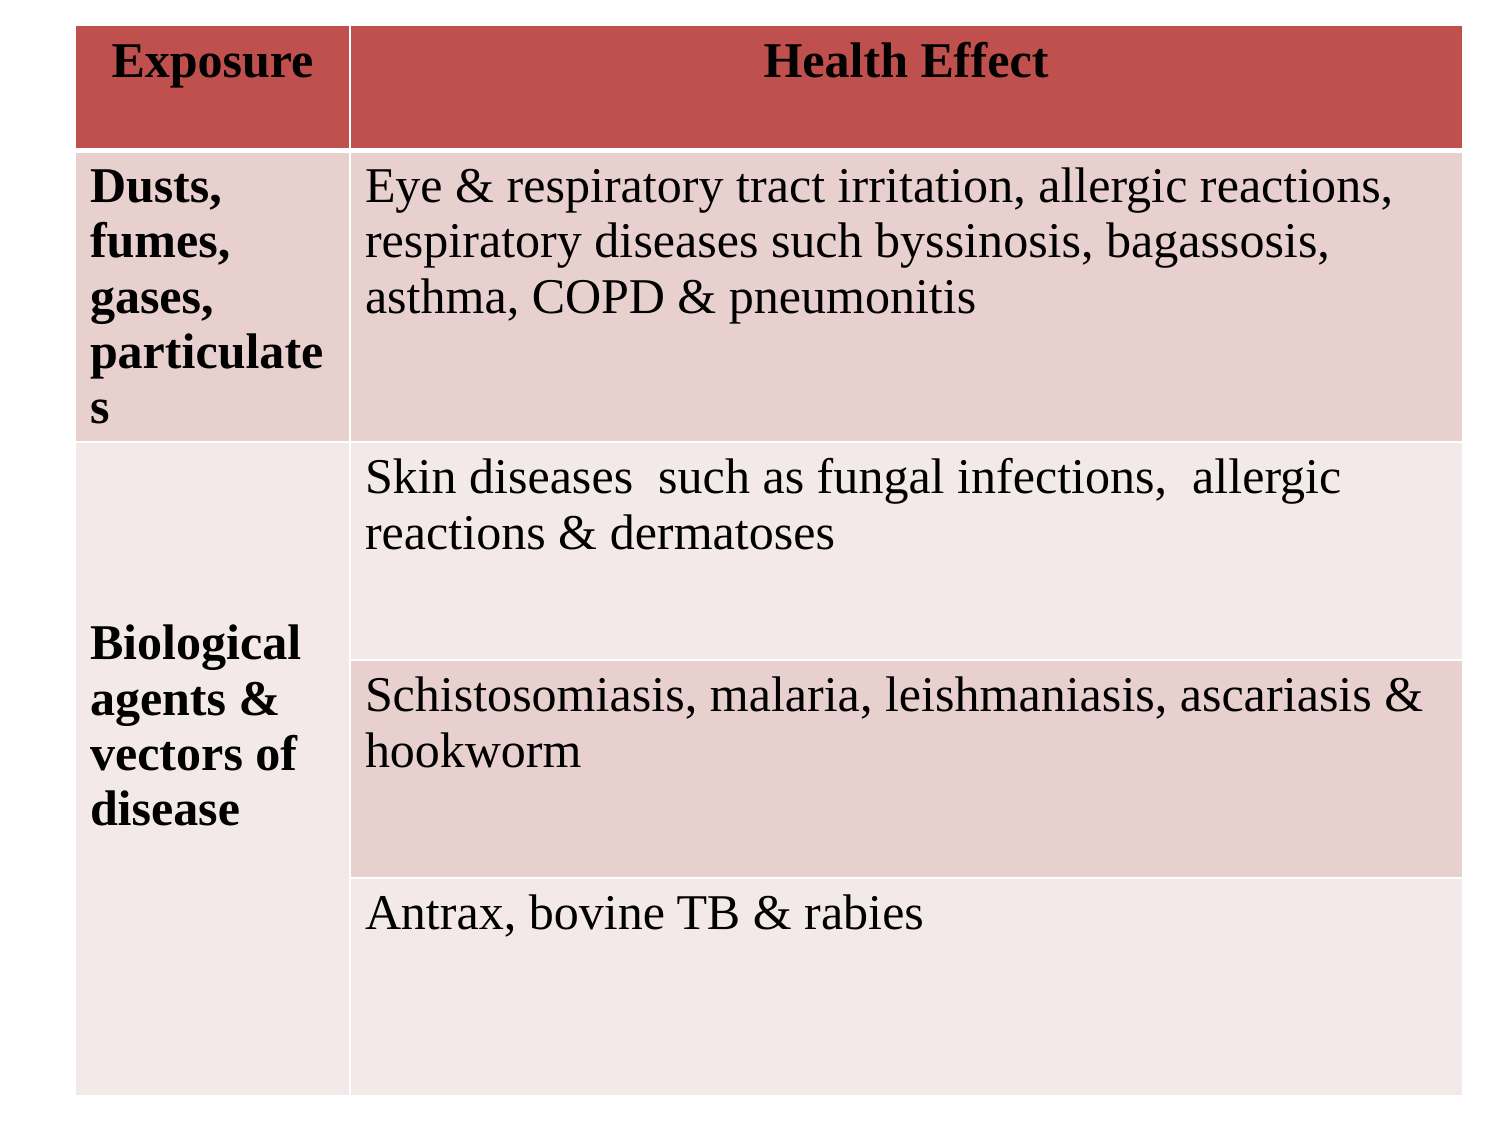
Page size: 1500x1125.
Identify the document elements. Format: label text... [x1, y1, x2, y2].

table_header Health Effect [351, 26, 1462, 148]
table_header Exposure [76, 26, 349, 148]
table_cell Skin diseases such as fungal infections, allergic reactions & dermatoses [351, 443, 1462, 659]
table_cell Schistosomiasis, malaria, leishmaniasis, ascariasis & hookworm [351, 661, 1462, 877]
table_cell Biological agents & vectors of disease [76, 443, 349, 1095]
table_cell Eye & respiratory tract irritation, allergic reactions, respiratory diseases such byssinosis, bagassosis, asthma, COPD & pneumonitis [351, 153, 1462, 441]
table_cell Antrax, bovine TB & rabies [351, 879, 1462, 1095]
table_cell Dusts, fumes, gases, particulates [76, 153, 349, 441]
